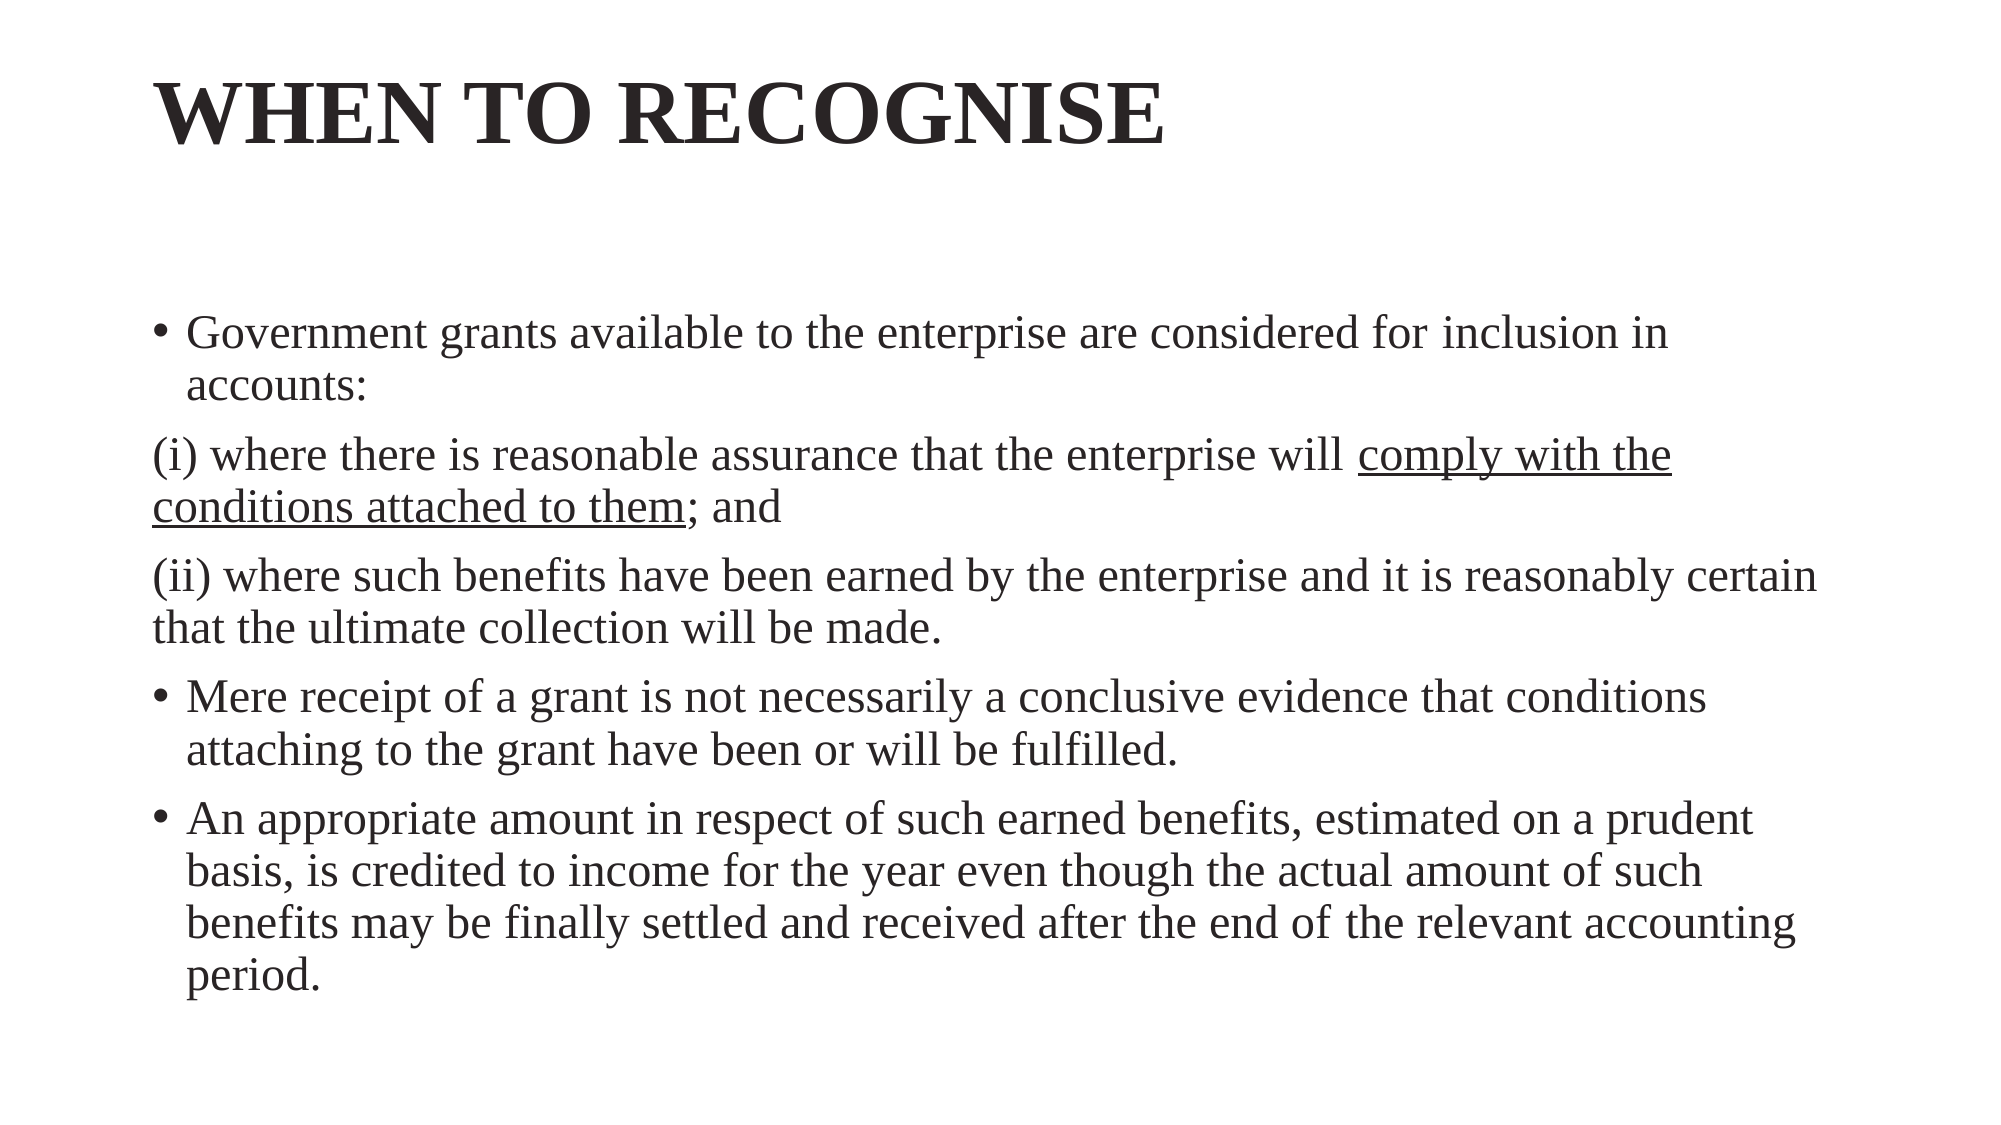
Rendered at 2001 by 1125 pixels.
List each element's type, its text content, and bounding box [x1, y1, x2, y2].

title WHEN TO RECOGNISE [137, 59, 1863, 278]
list Government grants available to the enterprise are considered for inclusion in accounts: (i) where there is reasonable assurance that the enterprise will comply with the conditions attached to them; and (ii) where such benefits have been earned by the enterprise and it is reasonably certain that the ultimate collection will be made. Mere receipt of a grant is not necessarily a conclusive evidence that conditions attaching to the grant have been or will be fulfilled. An appropriate amount in respect of such earned benefits, estimated on a prudent basis, is credited to income for the year even though the actual amount of such benefits may be finally settled and received after the end of the relevant accounting period. [137, 299, 1863, 1014]
